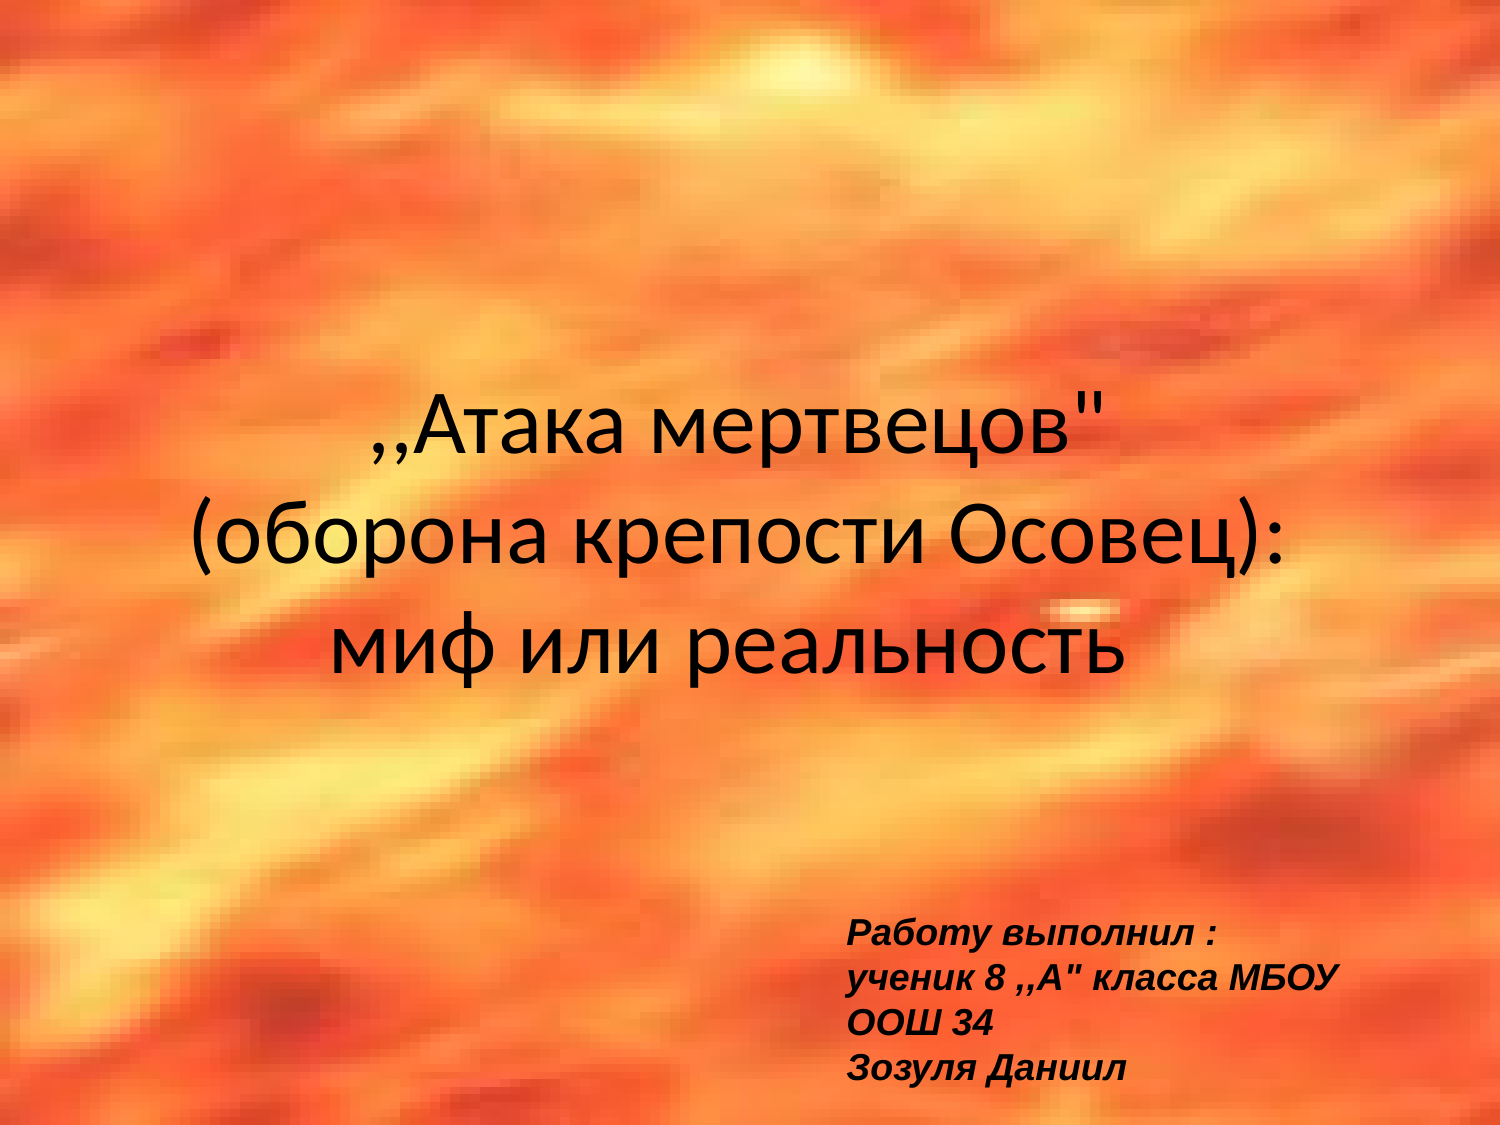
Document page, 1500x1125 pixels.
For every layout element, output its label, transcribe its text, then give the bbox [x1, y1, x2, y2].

title ,,Атака мертвецов" (оборона крепости Осовец): миф или реальность [100, 351, 1376, 923]
picture [0, 0, 1500, 1125]
text_box Работу выполнил : ученик 8 ,,А" класса МБОУ ООШ 34 Зозуля Даниил [831, 901, 1457, 1125]
